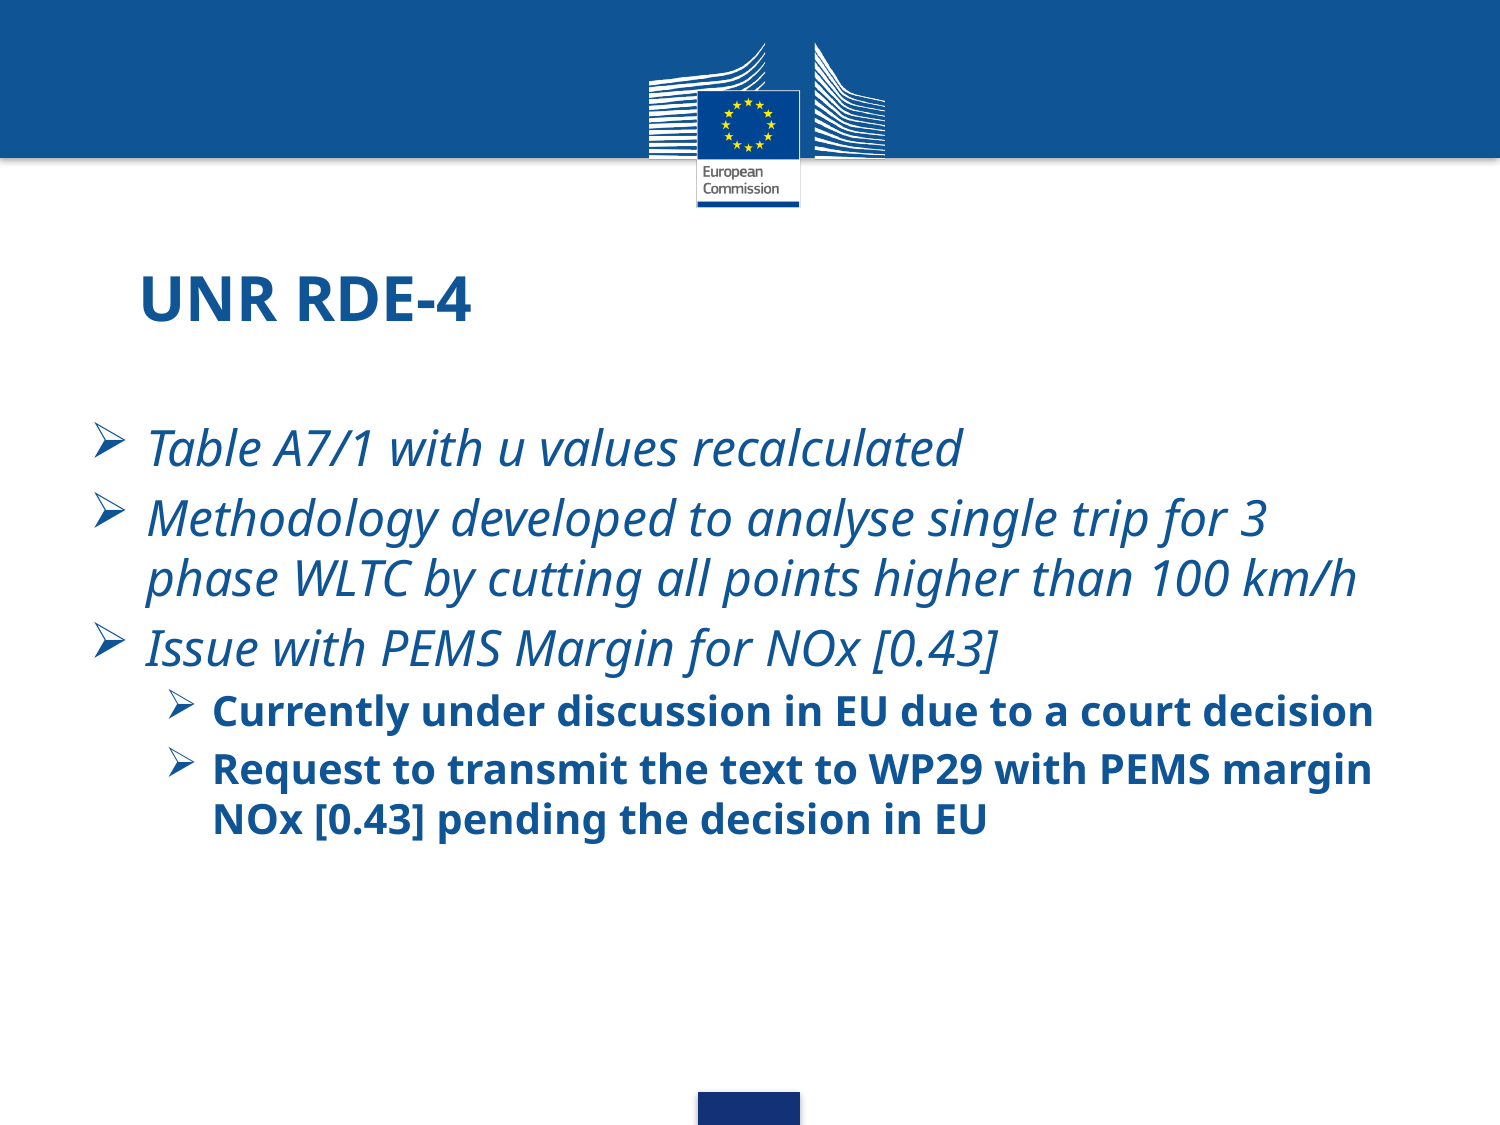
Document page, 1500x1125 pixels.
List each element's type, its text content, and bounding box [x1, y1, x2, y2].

title UNR RDE-4 [64, 219, 1415, 374]
picture [649, 42, 885, 208]
list Table A7/1 with u values recalculated Methodology developed to analyse single trip for 3 phase WLTC by cutting all points higher than 100 km/h Issue with PEMS Margin for NOx [0.43] Currently under discussion in EU due to a court decision Request to transmit the text to WP29 with PEMS margin NOx [0.43] pending the decision in EU [75, 408, 1425, 988]
